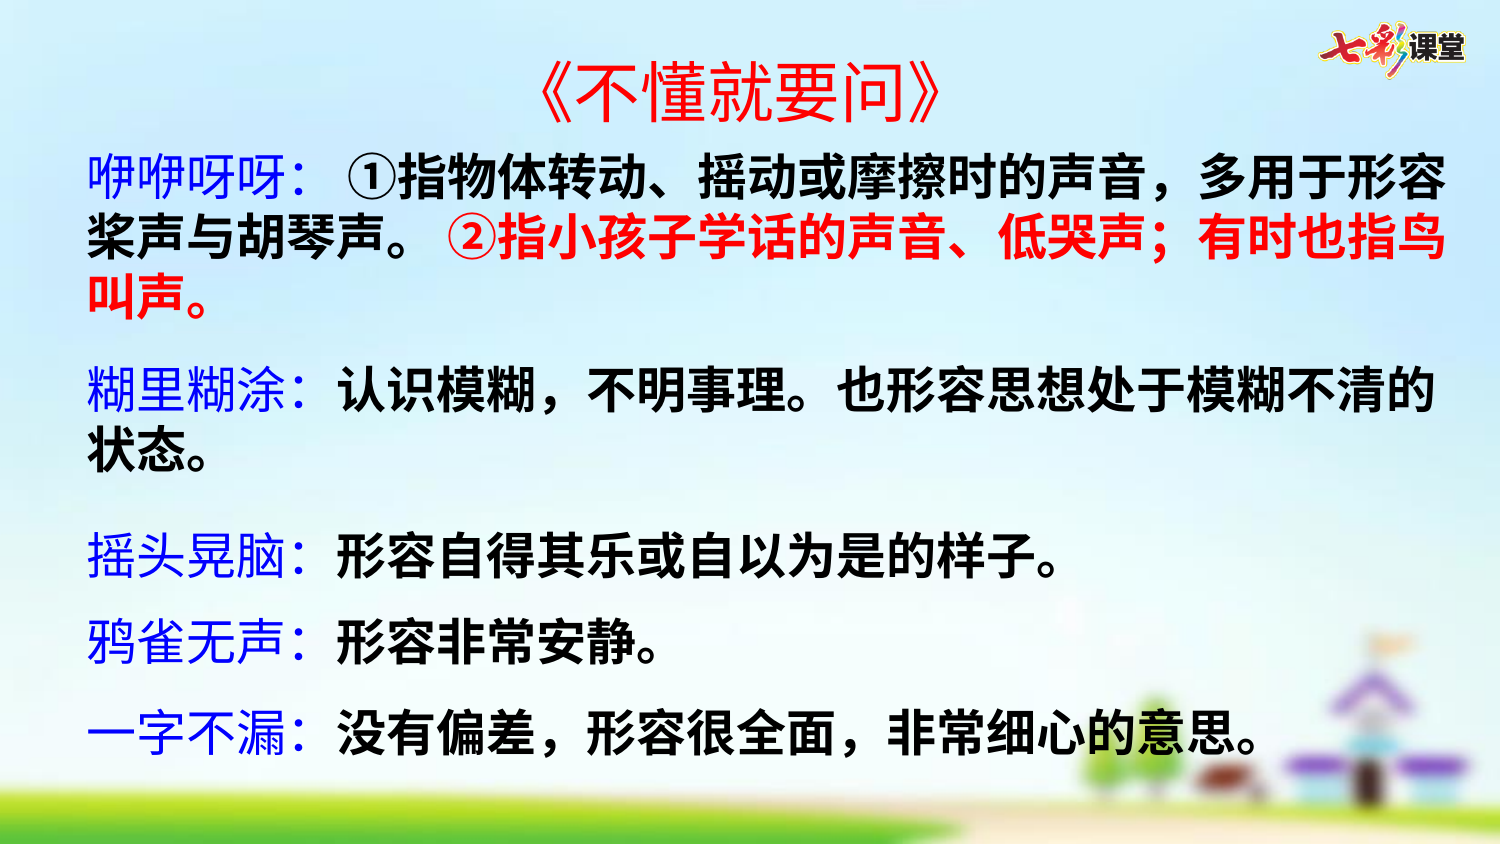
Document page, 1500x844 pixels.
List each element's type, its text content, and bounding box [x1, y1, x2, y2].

text_box 《不懂就要问》 [492, 43, 990, 138]
text_box 糊里糊涂：认识模糊，不明事理。也形容思想处于模糊不清的状态。 [71, 350, 1472, 486]
picture [0, 0, 1500, 844]
text_box 一字不漏：没有偏差，形容很全面，非常细心的意思。 [71, 694, 1472, 769]
text_box 摇头晃脑：形容自得其乐或自以为是的样子。 [71, 516, 1472, 592]
text_box 咿咿呀呀： ①指物体转动、摇动或摩擦时的声音，多用于形容桨声与胡琴声。 ②指小孩子学话的声音、低哭声；有时也指鸟叫声。 [71, 138, 1472, 334]
text_box 鸦雀无声：形容非常安静。 [71, 602, 1472, 678]
